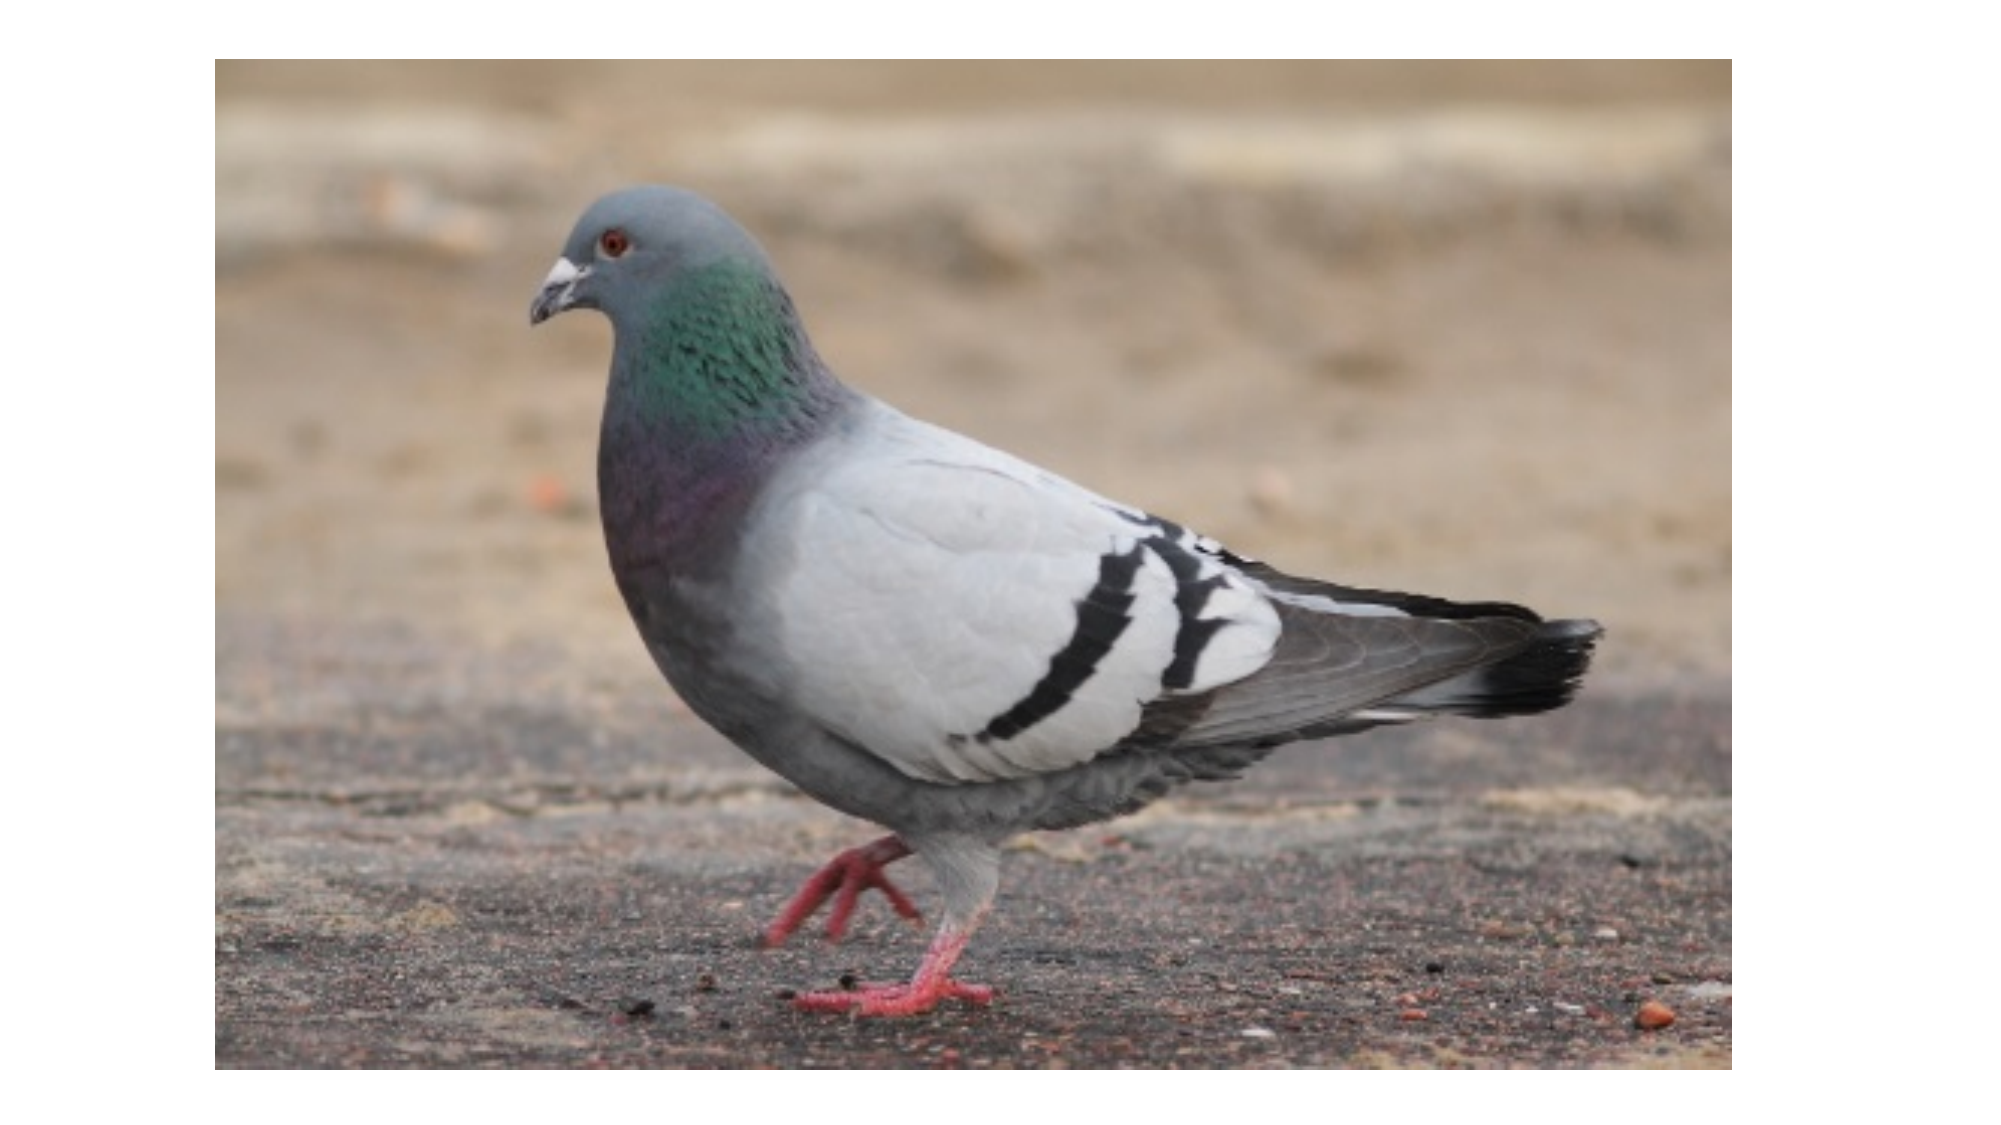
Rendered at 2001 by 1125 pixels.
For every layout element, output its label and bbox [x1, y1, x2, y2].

list [215, 59, 1732, 1070]
